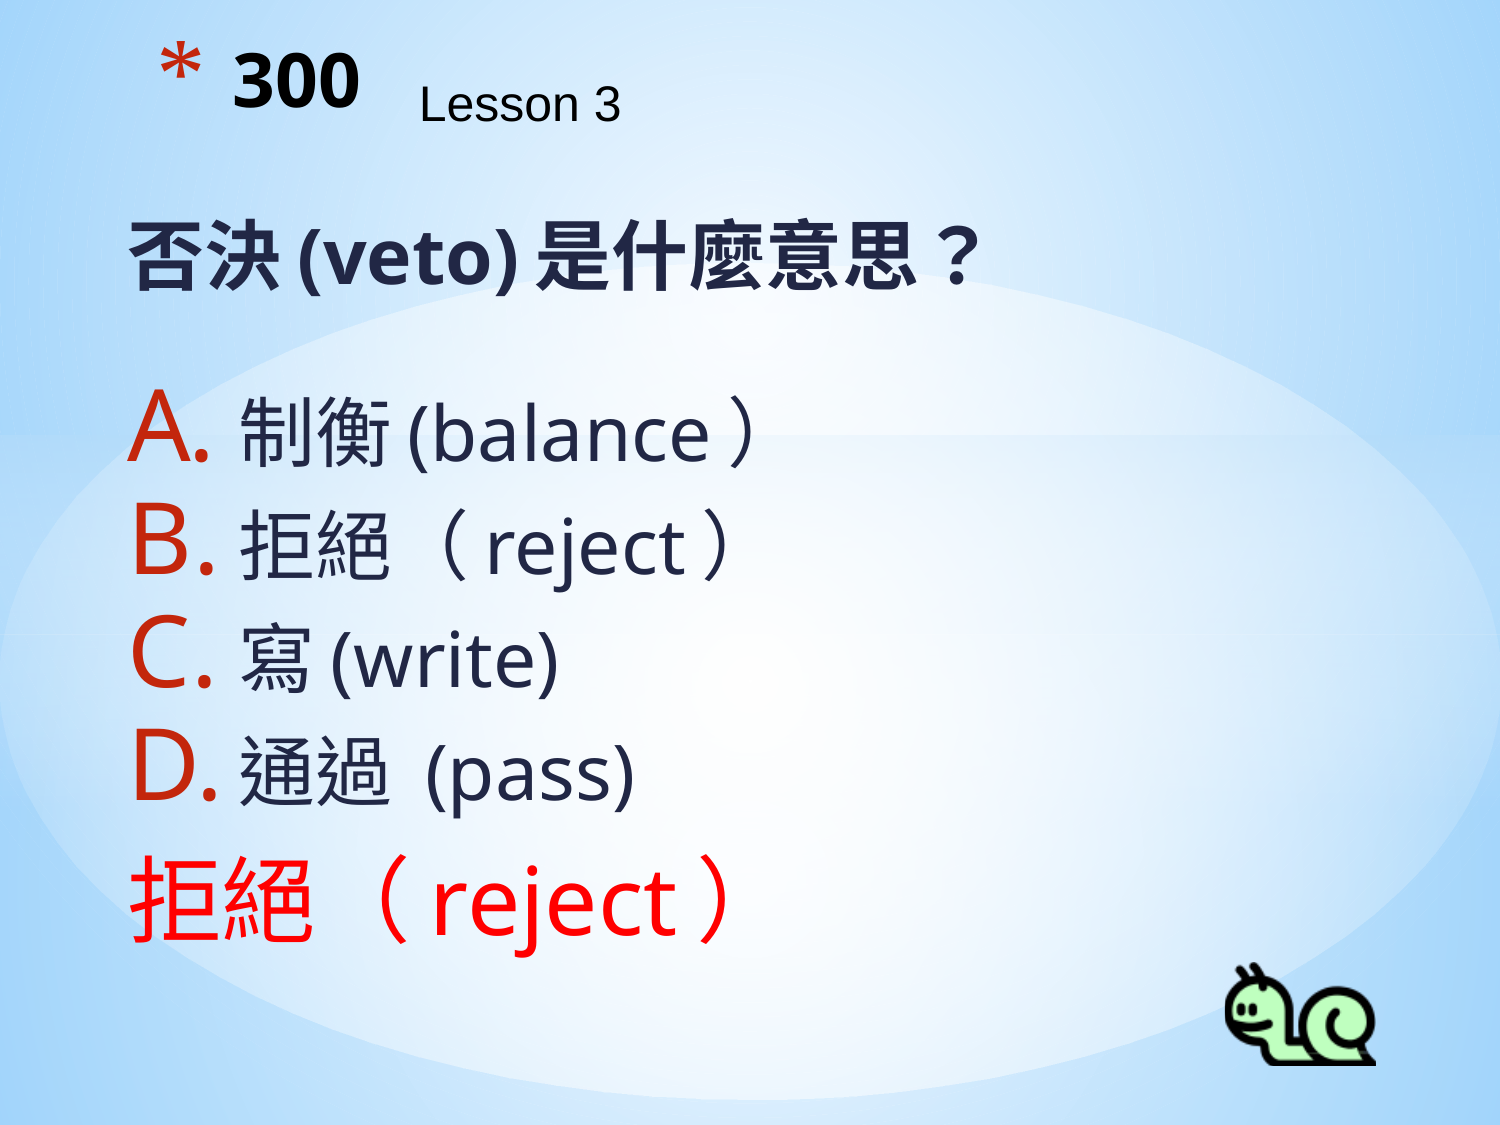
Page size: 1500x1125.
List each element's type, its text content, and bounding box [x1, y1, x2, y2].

text_box Lesson 3 [404, 63, 651, 199]
picture [1224, 962, 1377, 1067]
subtitle 否決(veto)是什麼意思？ 制衡(balance） 拒絕（reject） 寫(write) 通過 (pass) 拒絕（reject） [112, 200, 1275, 963]
title 300 [112, 24, 475, 150]
